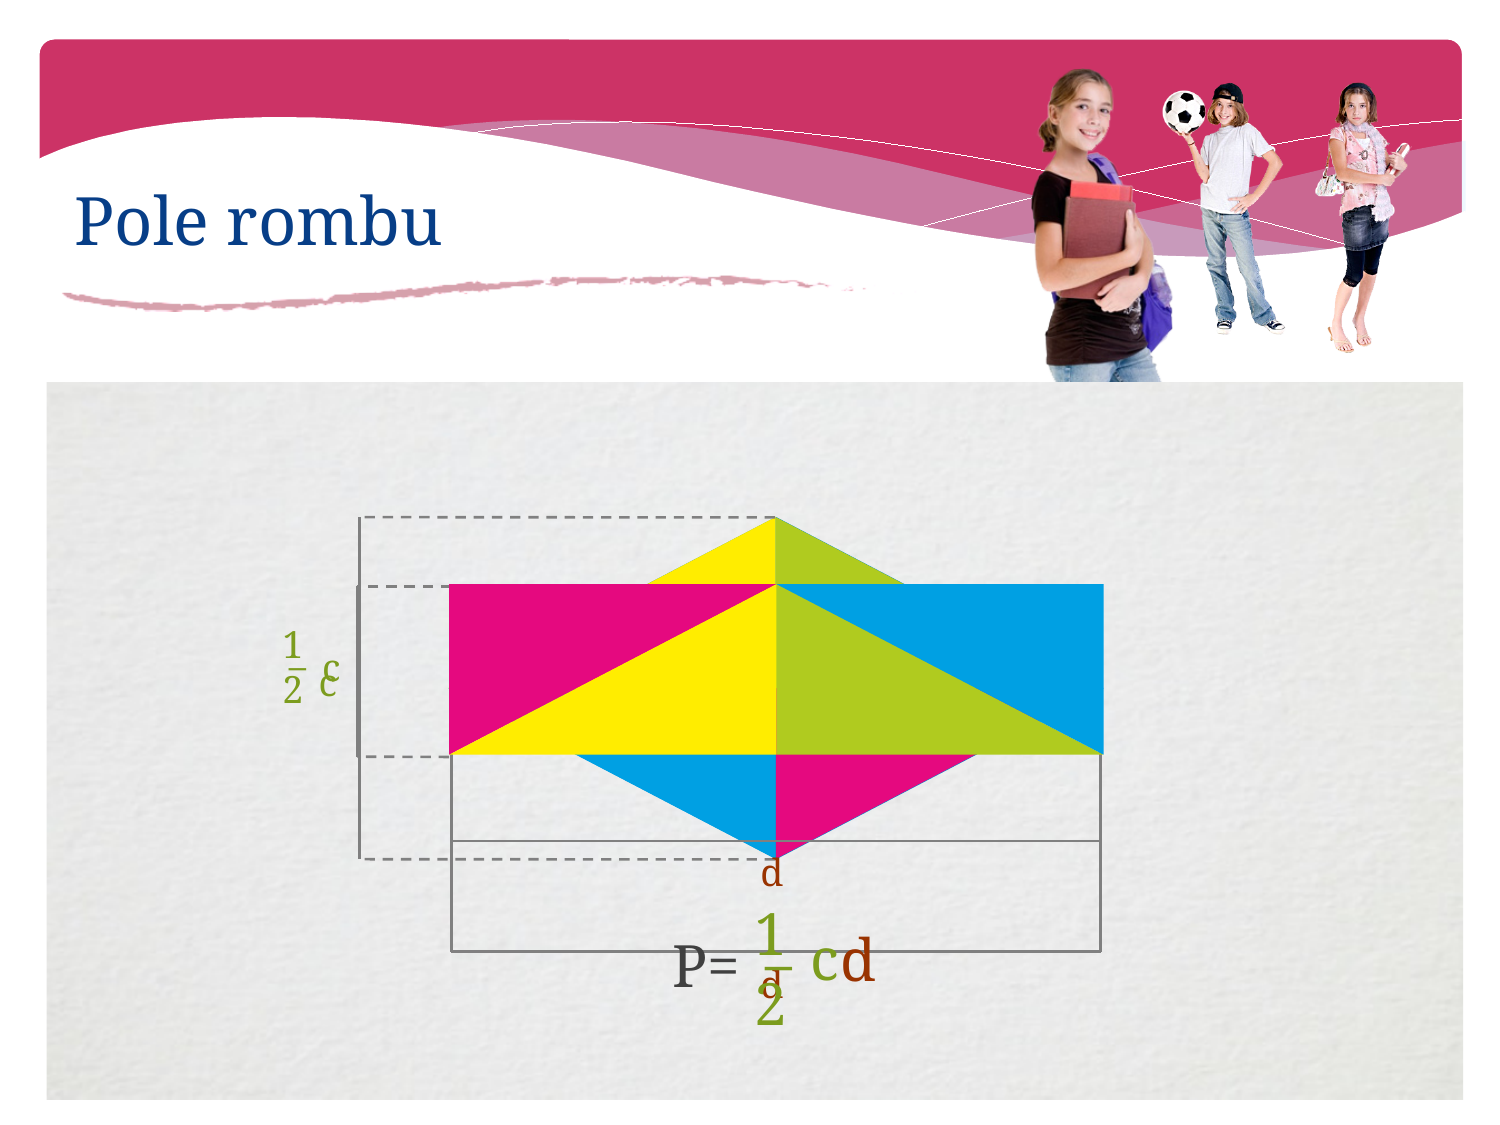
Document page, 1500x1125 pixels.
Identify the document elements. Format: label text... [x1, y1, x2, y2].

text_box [744, 889, 854, 1047]
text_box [269, 613, 352, 721]
text_box Pole rombu [59, 171, 818, 272]
picture [46, 28, 1464, 1125]
picture [55, 274, 980, 313]
